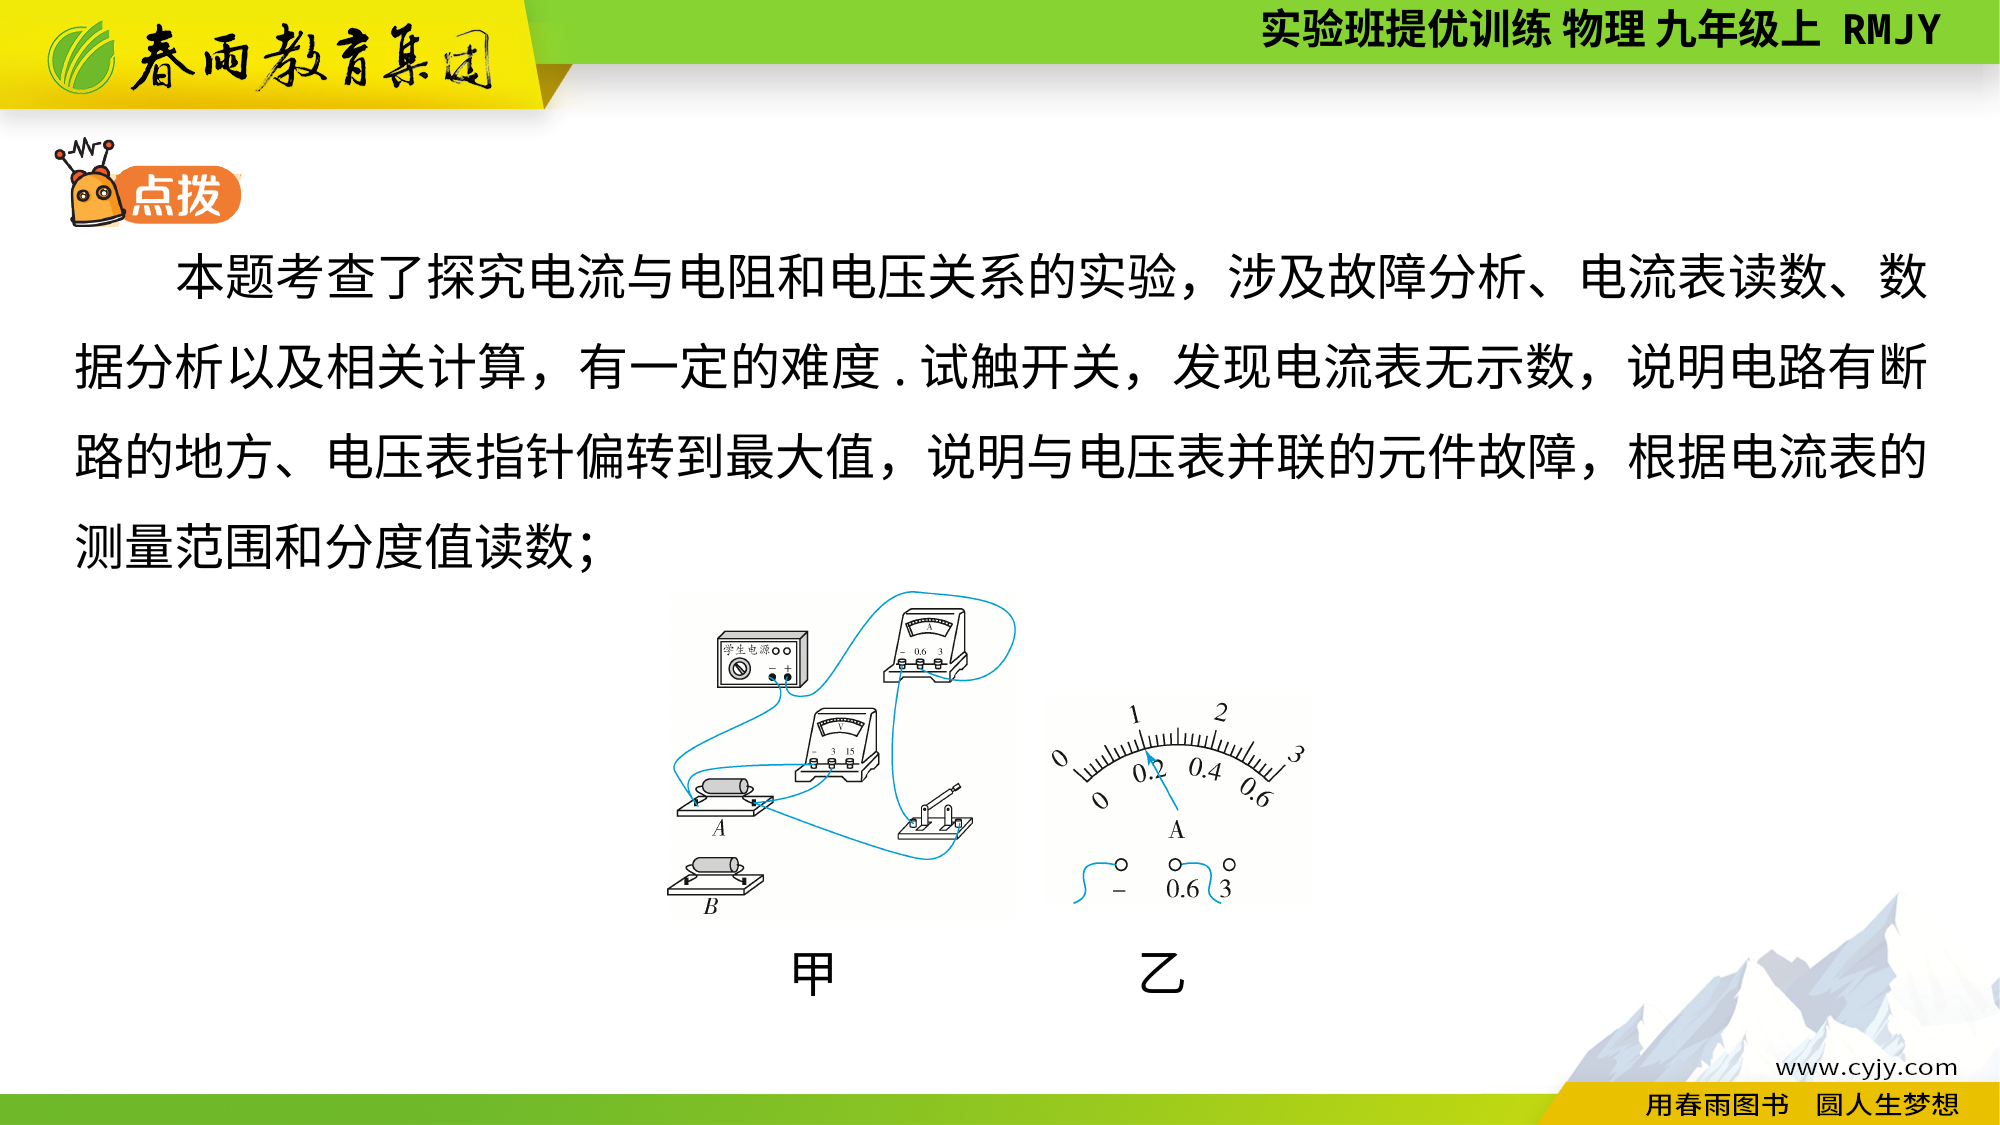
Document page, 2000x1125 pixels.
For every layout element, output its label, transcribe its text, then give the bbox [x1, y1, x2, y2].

list 本题考查了探究电流与电阻和电压关系的实验，涉及故障分析、电流表读数、数据分析以及相关计算，有一定的难度.试触开关，发现电流表无示数，说明电路有断路的地方、电压表指针偏转到最大值，说明与电压表并联的元件故障，根据电流表的测量范围和分度值读数； [59, 208, 1944, 576]
text_box 甲 [773, 929, 854, 1010]
text_box 乙 [1123, 915, 1203, 1009]
picture [0, 0, 2000, 1125]
